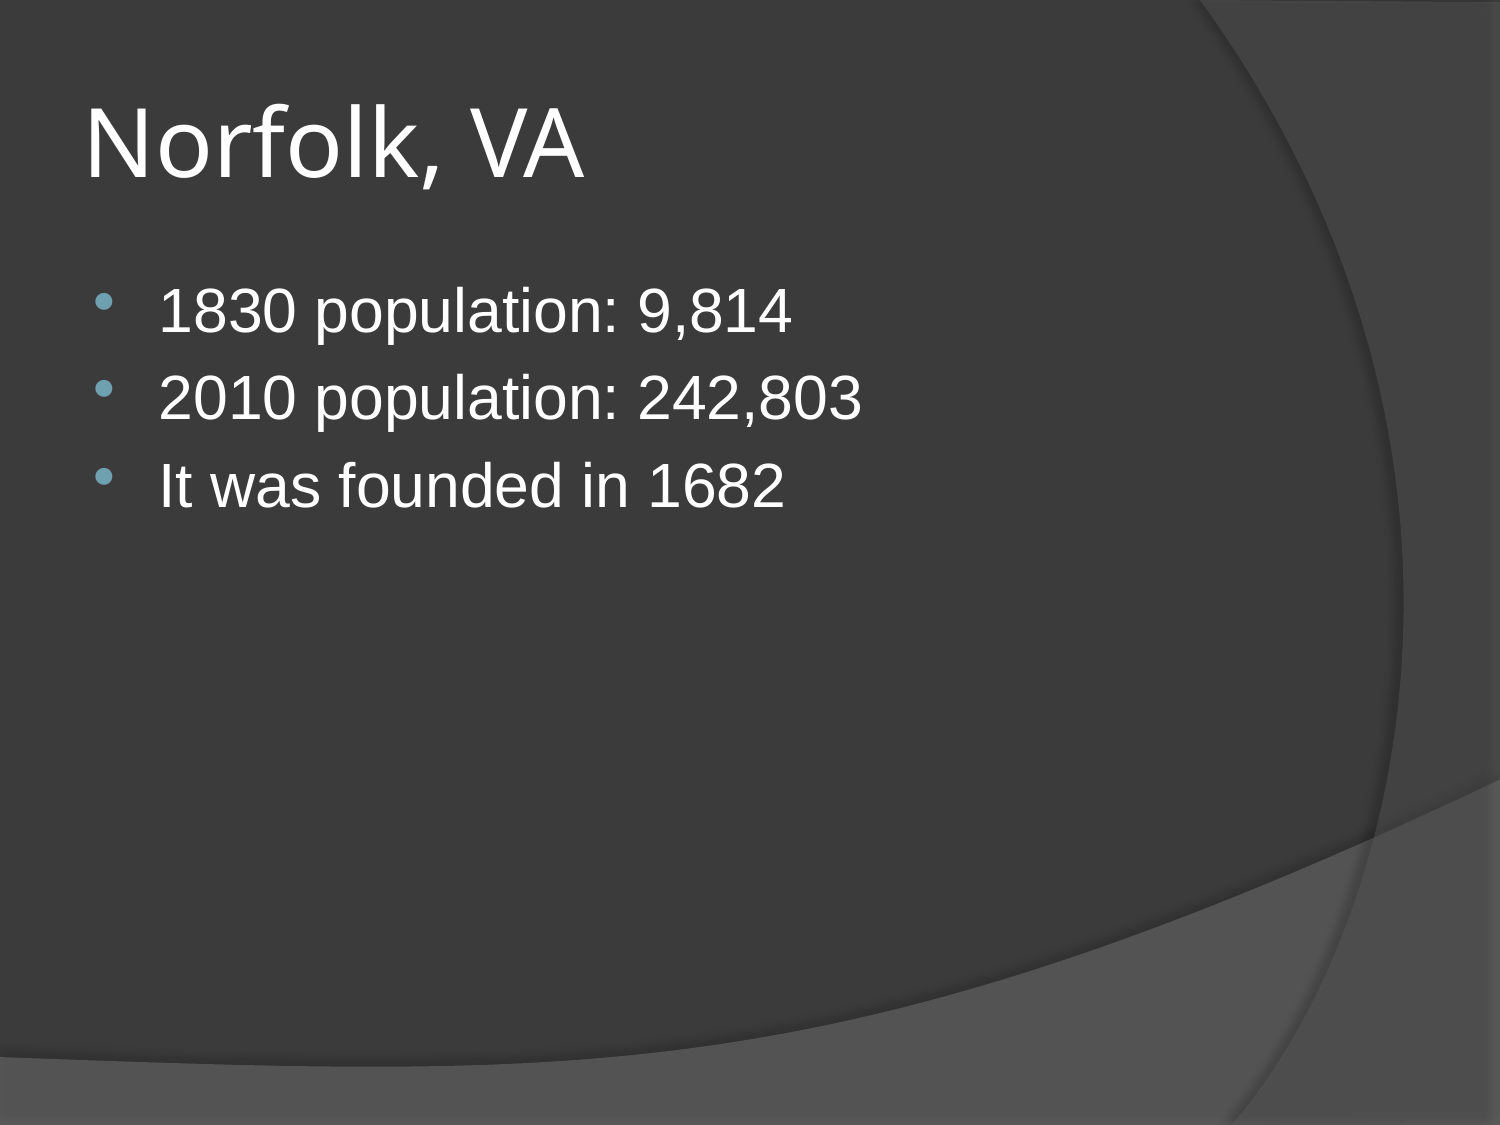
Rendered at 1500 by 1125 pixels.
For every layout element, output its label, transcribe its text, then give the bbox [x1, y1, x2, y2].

title Norfolk, VA [75, 45, 1300, 233]
list 1830 population: 9,814 2010 population: 242,803 It was founded in 1682 [75, 262, 1300, 1005]
